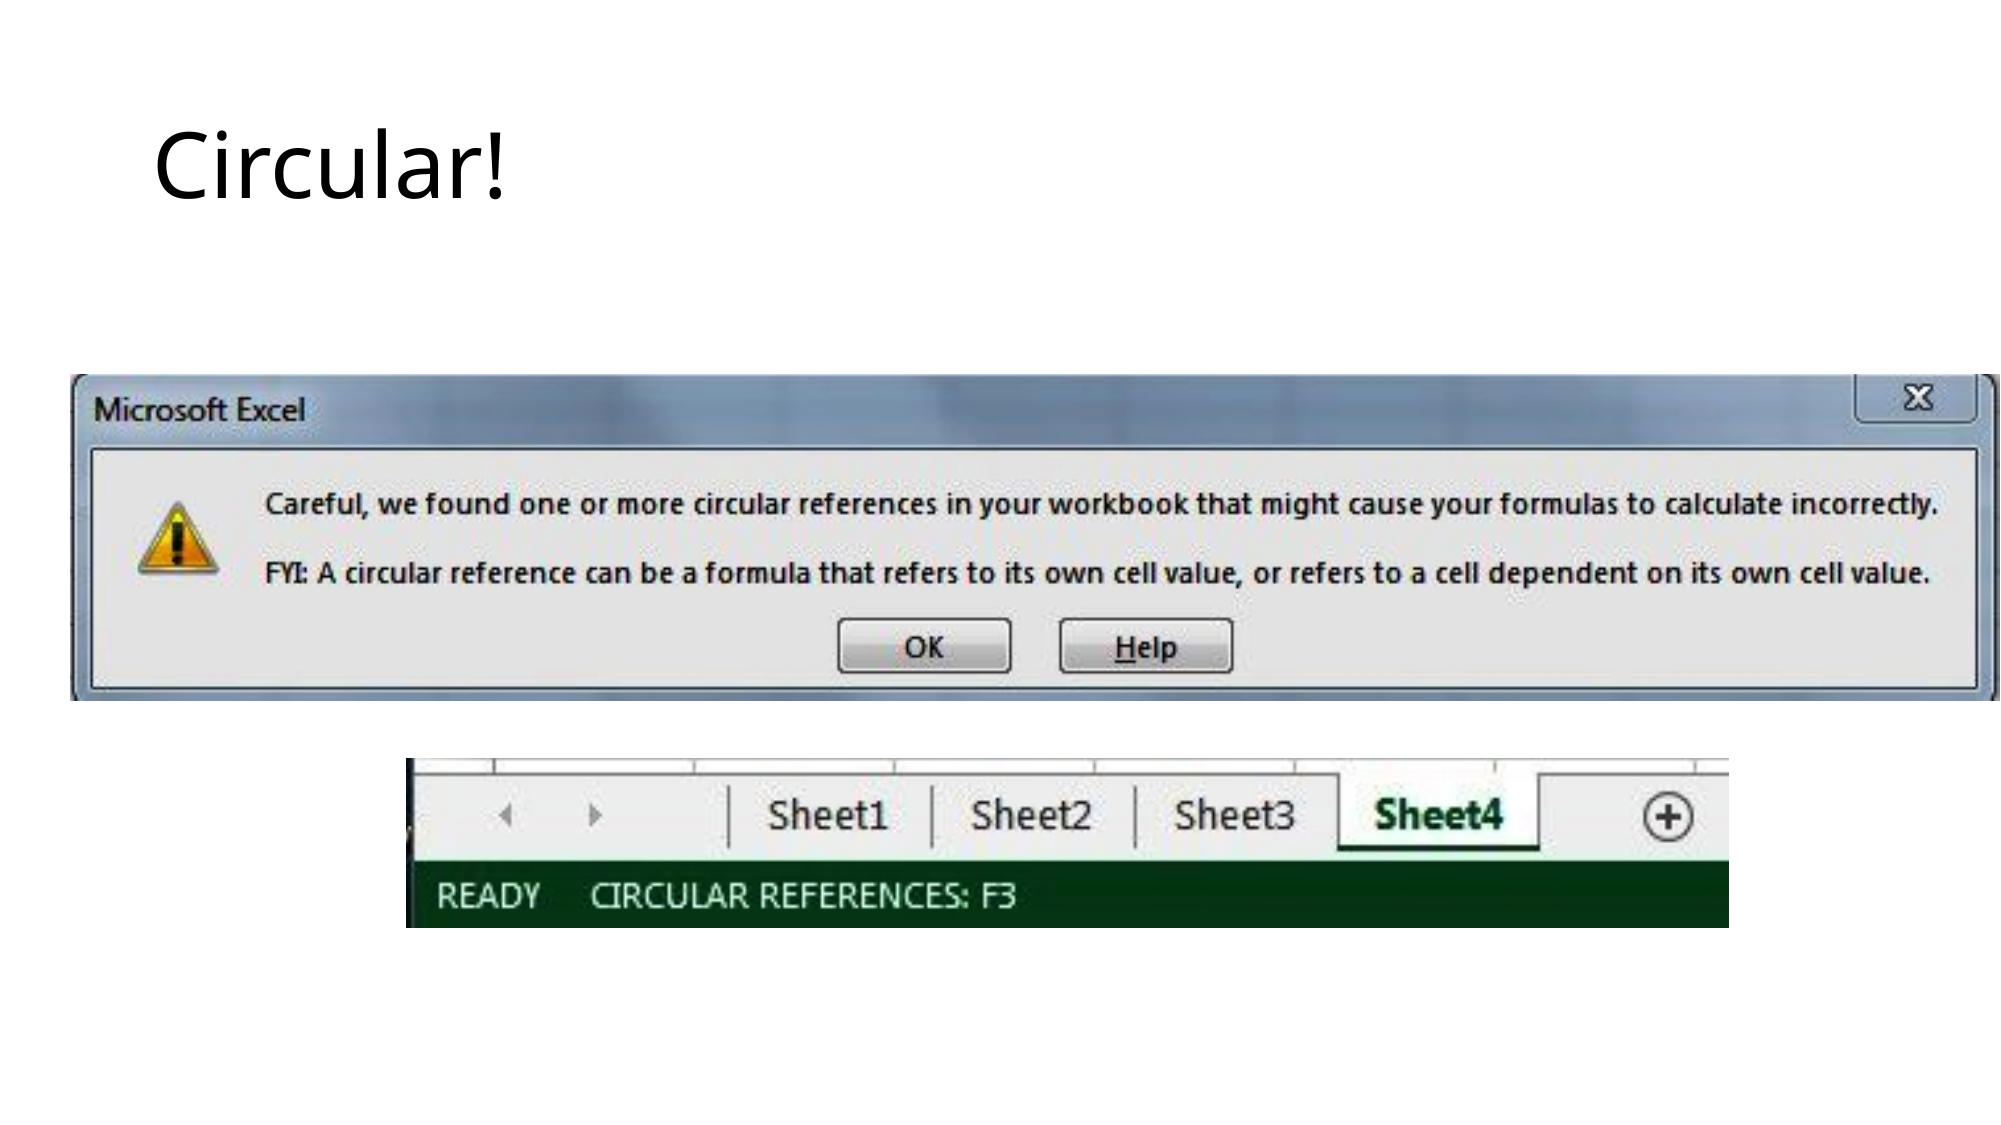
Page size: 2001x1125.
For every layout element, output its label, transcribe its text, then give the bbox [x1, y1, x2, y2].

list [406, 758, 1729, 928]
picture [70, 374, 2000, 701]
title Circular! [137, 59, 1863, 278]
